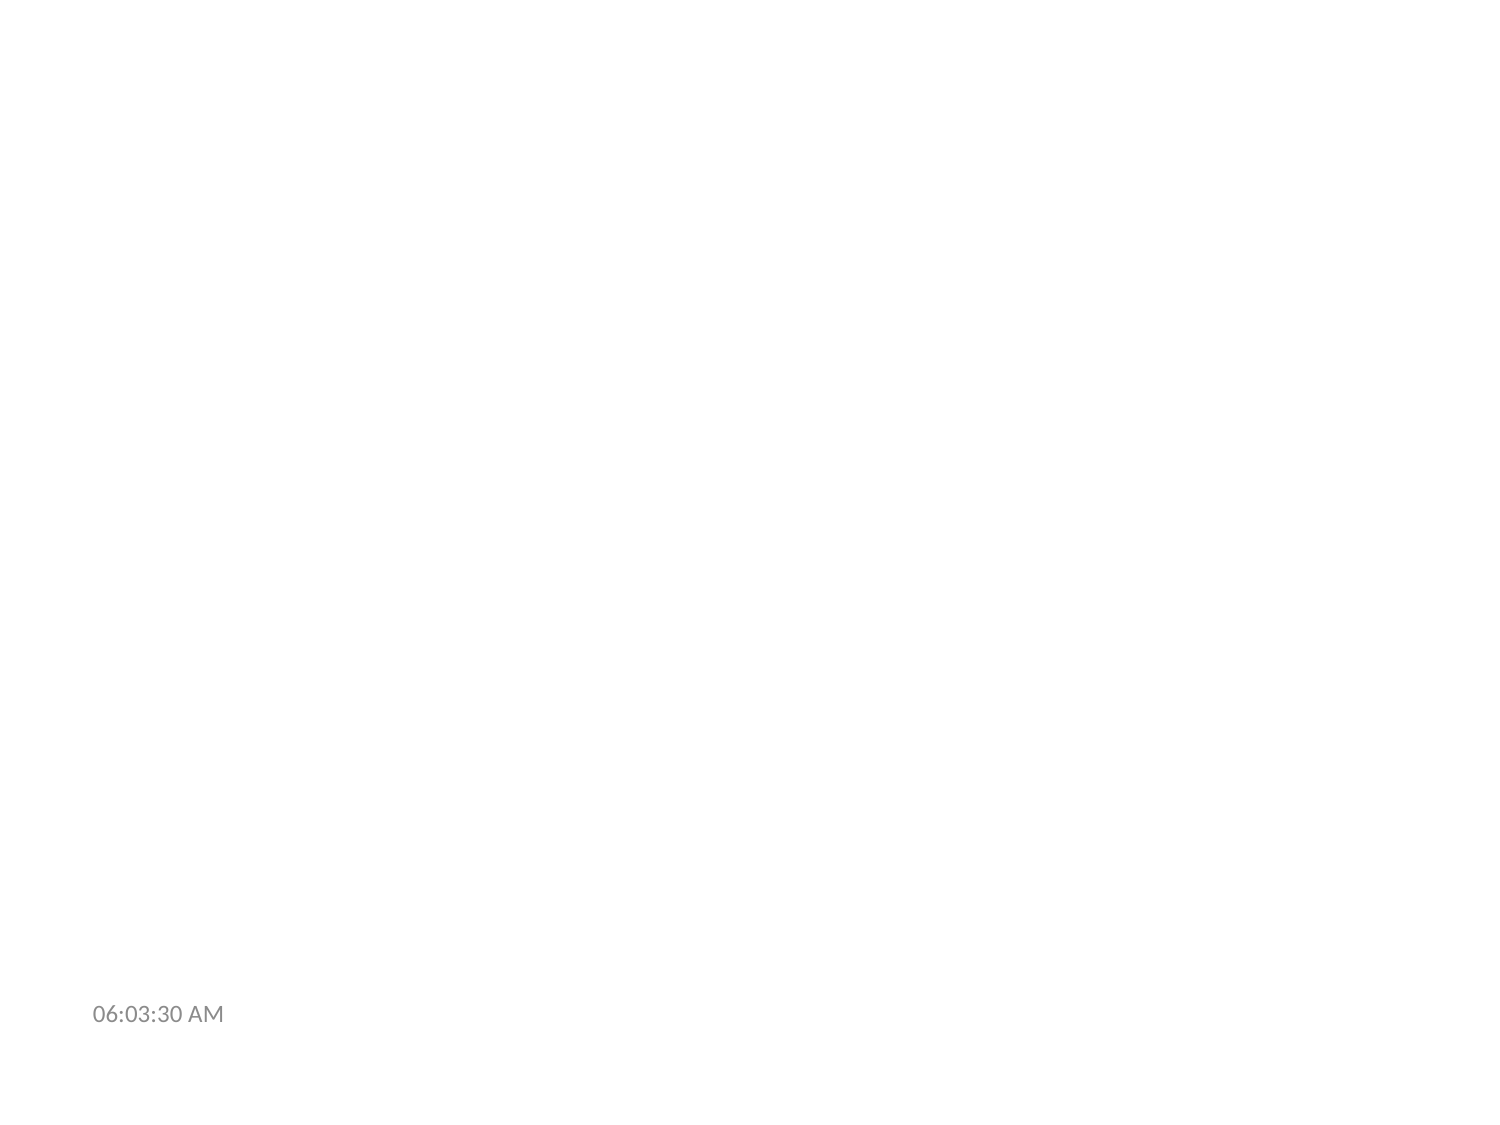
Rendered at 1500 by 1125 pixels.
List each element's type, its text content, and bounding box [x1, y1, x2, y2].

text_box 3:35:09 PM [77, 982, 428, 1043]
